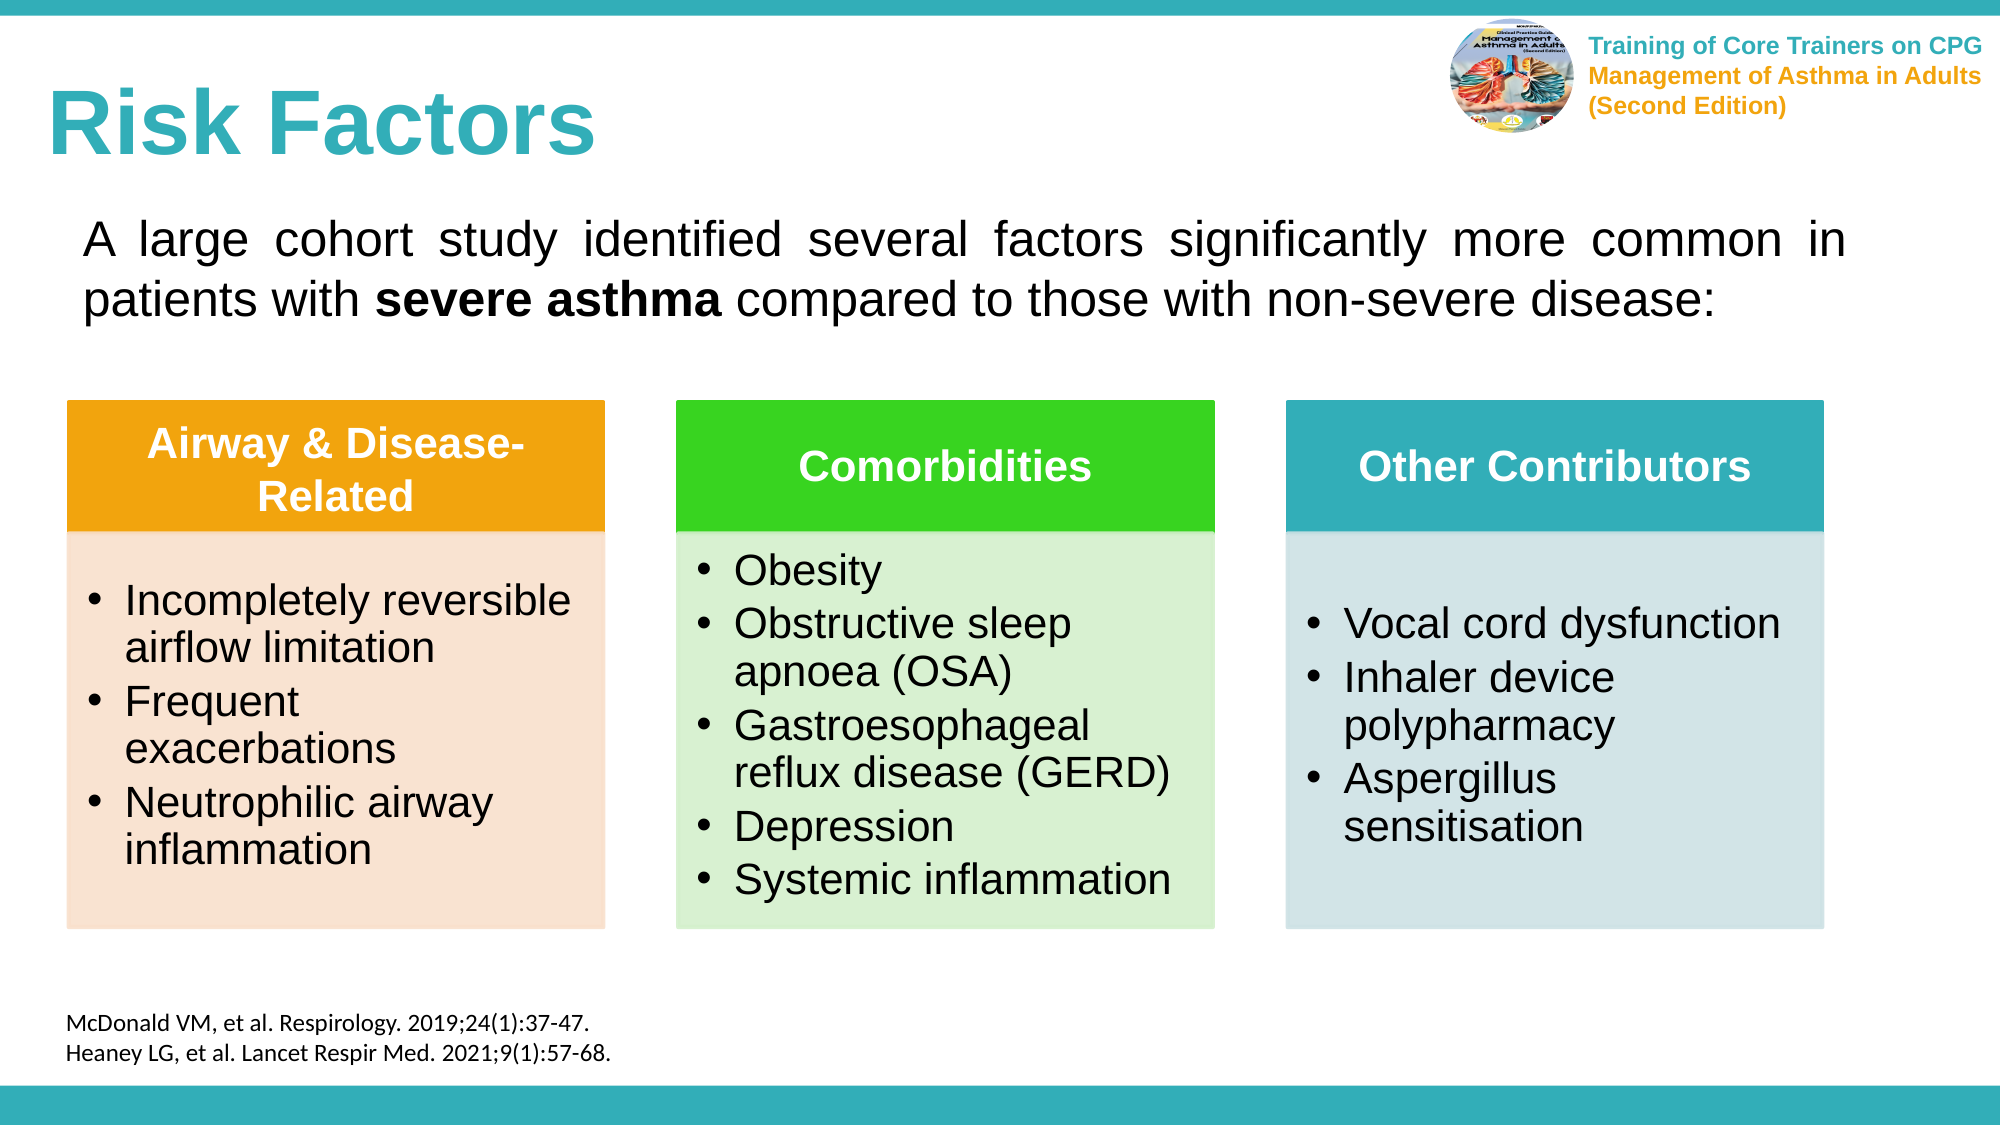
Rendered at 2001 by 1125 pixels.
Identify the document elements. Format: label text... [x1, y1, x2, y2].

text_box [67, 352, 1824, 977]
picture [1449, 18, 1574, 133]
list Risk Factors [33, 54, 1382, 181]
text_box McDonald VM, et al. Respirology. 2019;24(1):37-47. Heaney LG, et al. Lancet Respir Med. 2021;9(1):57-68. [51, 999, 1949, 1075]
text_box A large cohort study identified several factors significantly more common in patients with severe asthma compared to those with non-severe disease: [68, 198, 1863, 334]
